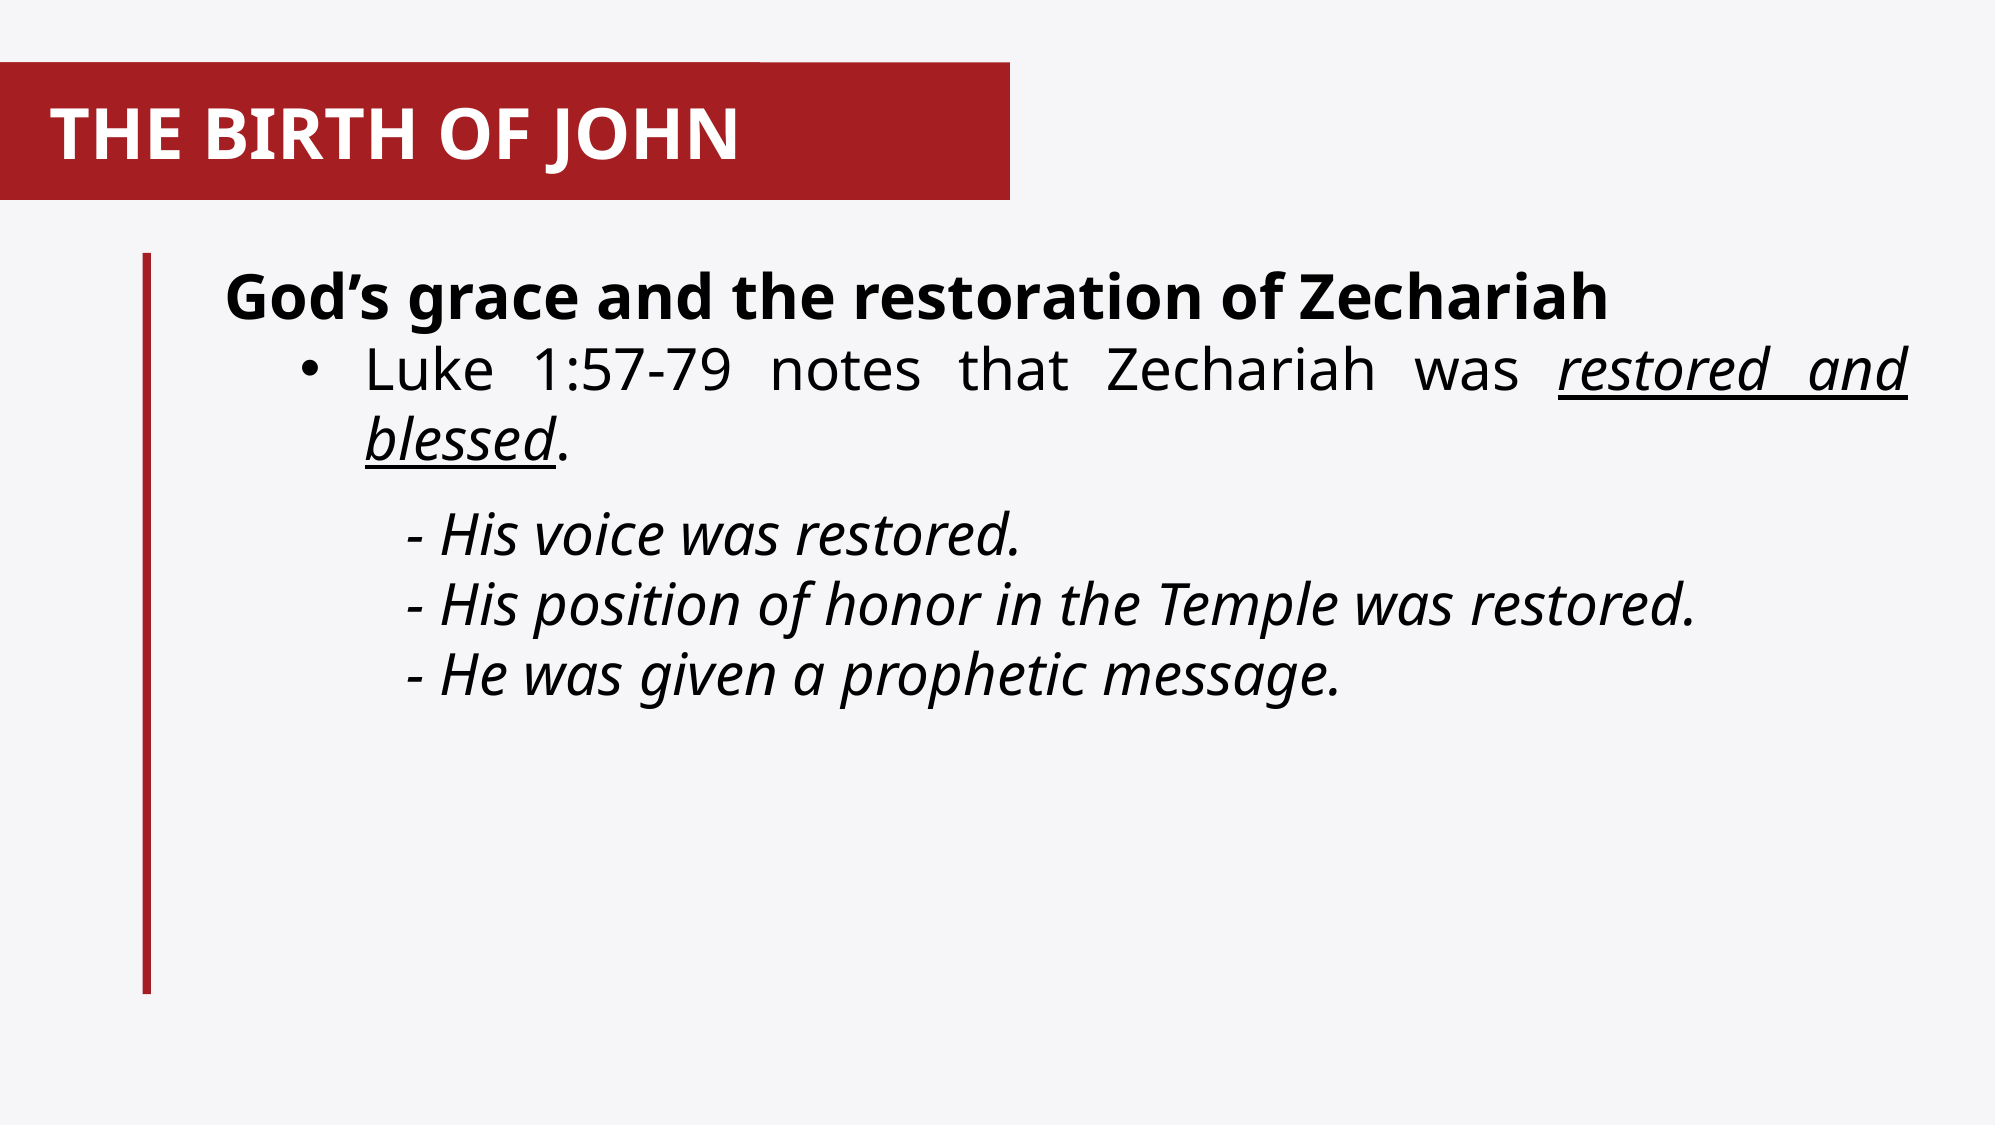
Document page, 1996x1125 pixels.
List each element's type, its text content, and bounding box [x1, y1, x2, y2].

text_box God’s grace and the restoration of Zechariah Luke 1:57-79 notes that Zechariah was restored and blessed. - His voice was restored. - His position of honor in the Temple was restored. - He was given a prophetic message. [209, 249, 1923, 425]
title THE BIRTH OF JOHN [0, 62, 1010, 200]
